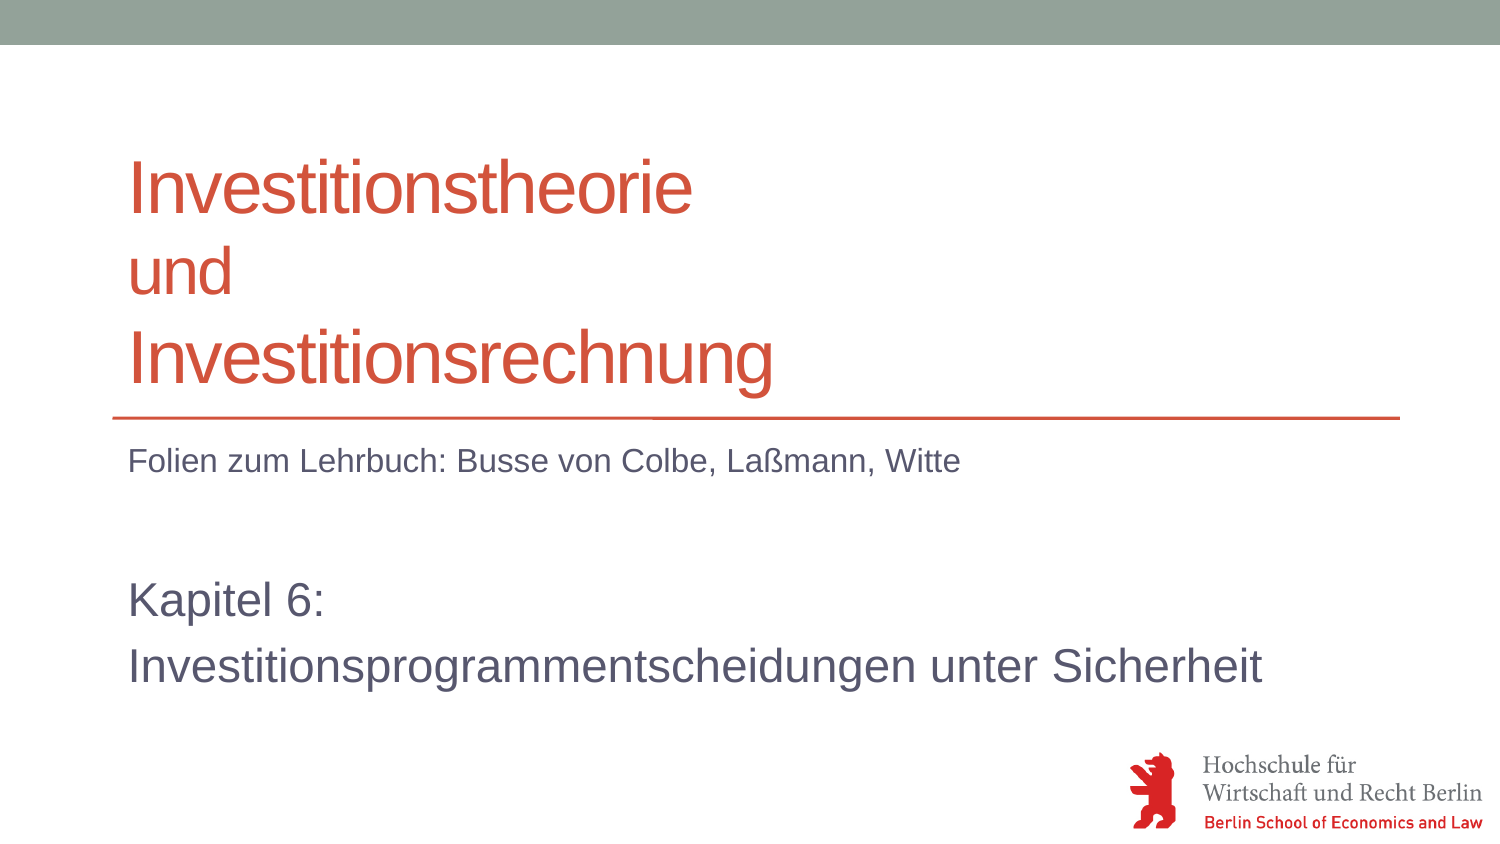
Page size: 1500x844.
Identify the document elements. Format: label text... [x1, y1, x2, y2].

text_box Kapitel 6: Investitionsprogrammentscheidungen unter Sicherheit [112, 561, 1468, 701]
subtitle Folien zum Lehrbuch: Busse von Colbe, Laßmann, Witte [112, 431, 1256, 526]
picture [1121, 750, 1487, 835]
title Investitionstheorie und Investitionsrechnung [112, 168, 1400, 406]
